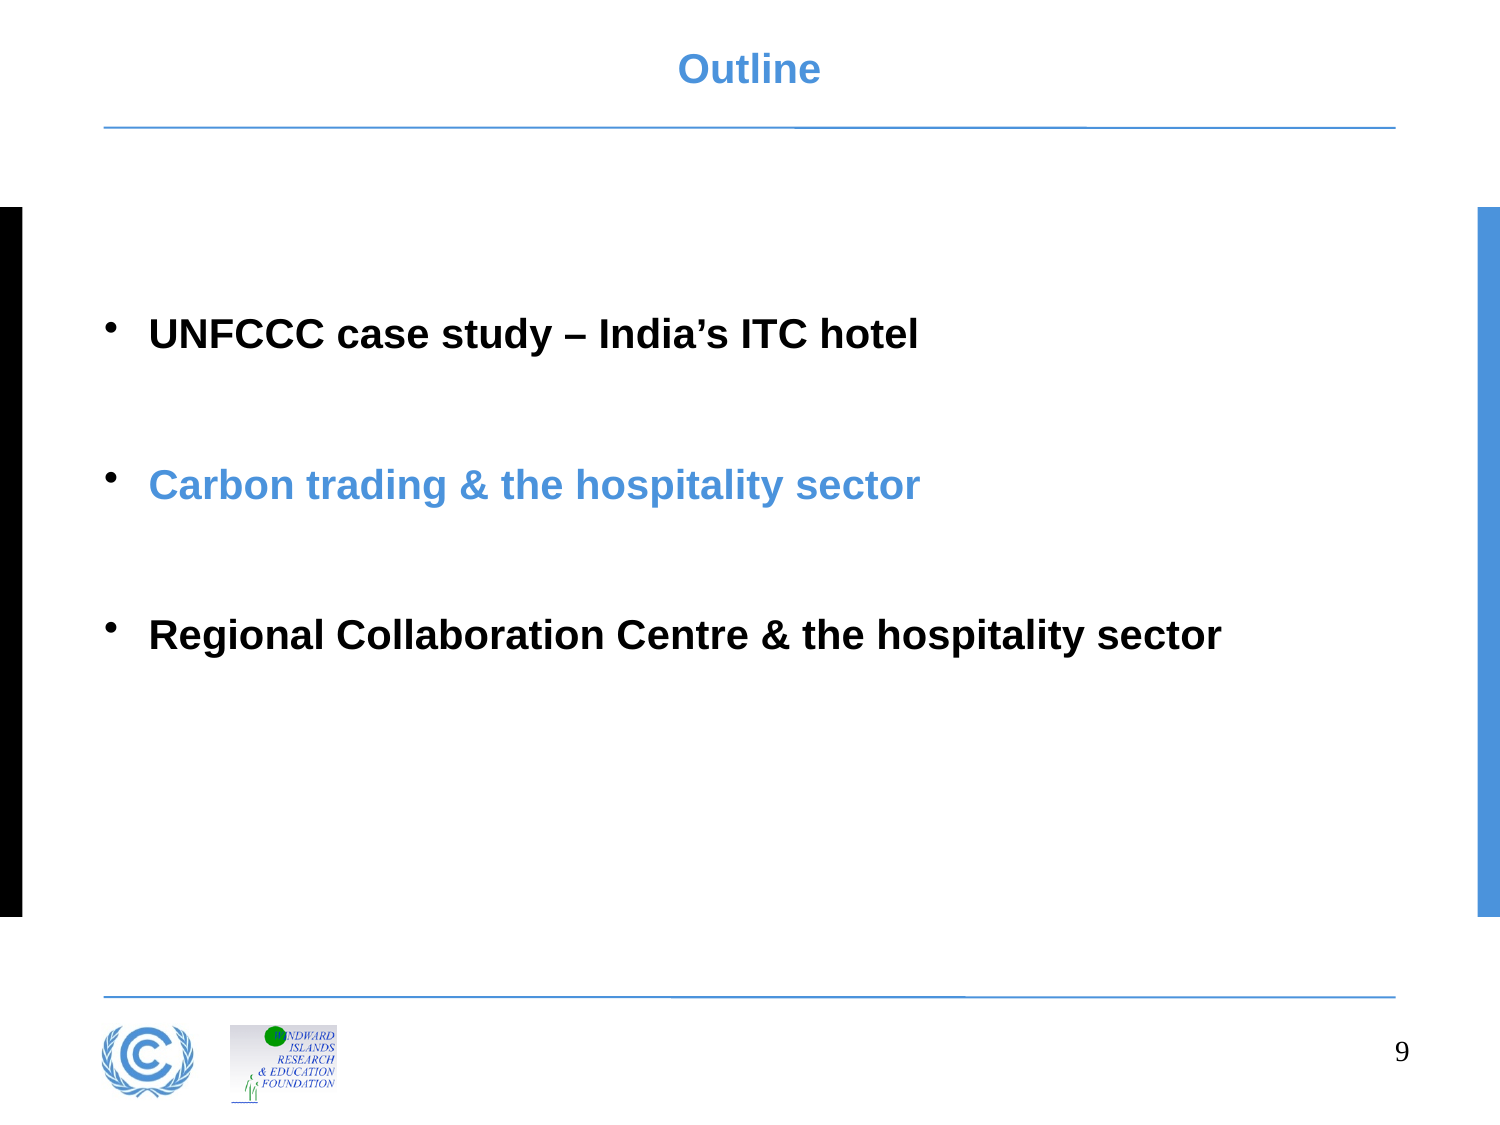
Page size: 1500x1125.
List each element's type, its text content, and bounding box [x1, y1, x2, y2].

list UNFCCC case study – India’s ITC hotel Carbon trading & the hospitality sector Regional Collaboration Centre & the hospitality sector [104, 207, 1395, 918]
slide_number 9 [1222, 1024, 1425, 1103]
title Outline [104, 50, 1396, 103]
picture [101, 1001, 209, 1109]
picture [230, 1025, 337, 1105]
